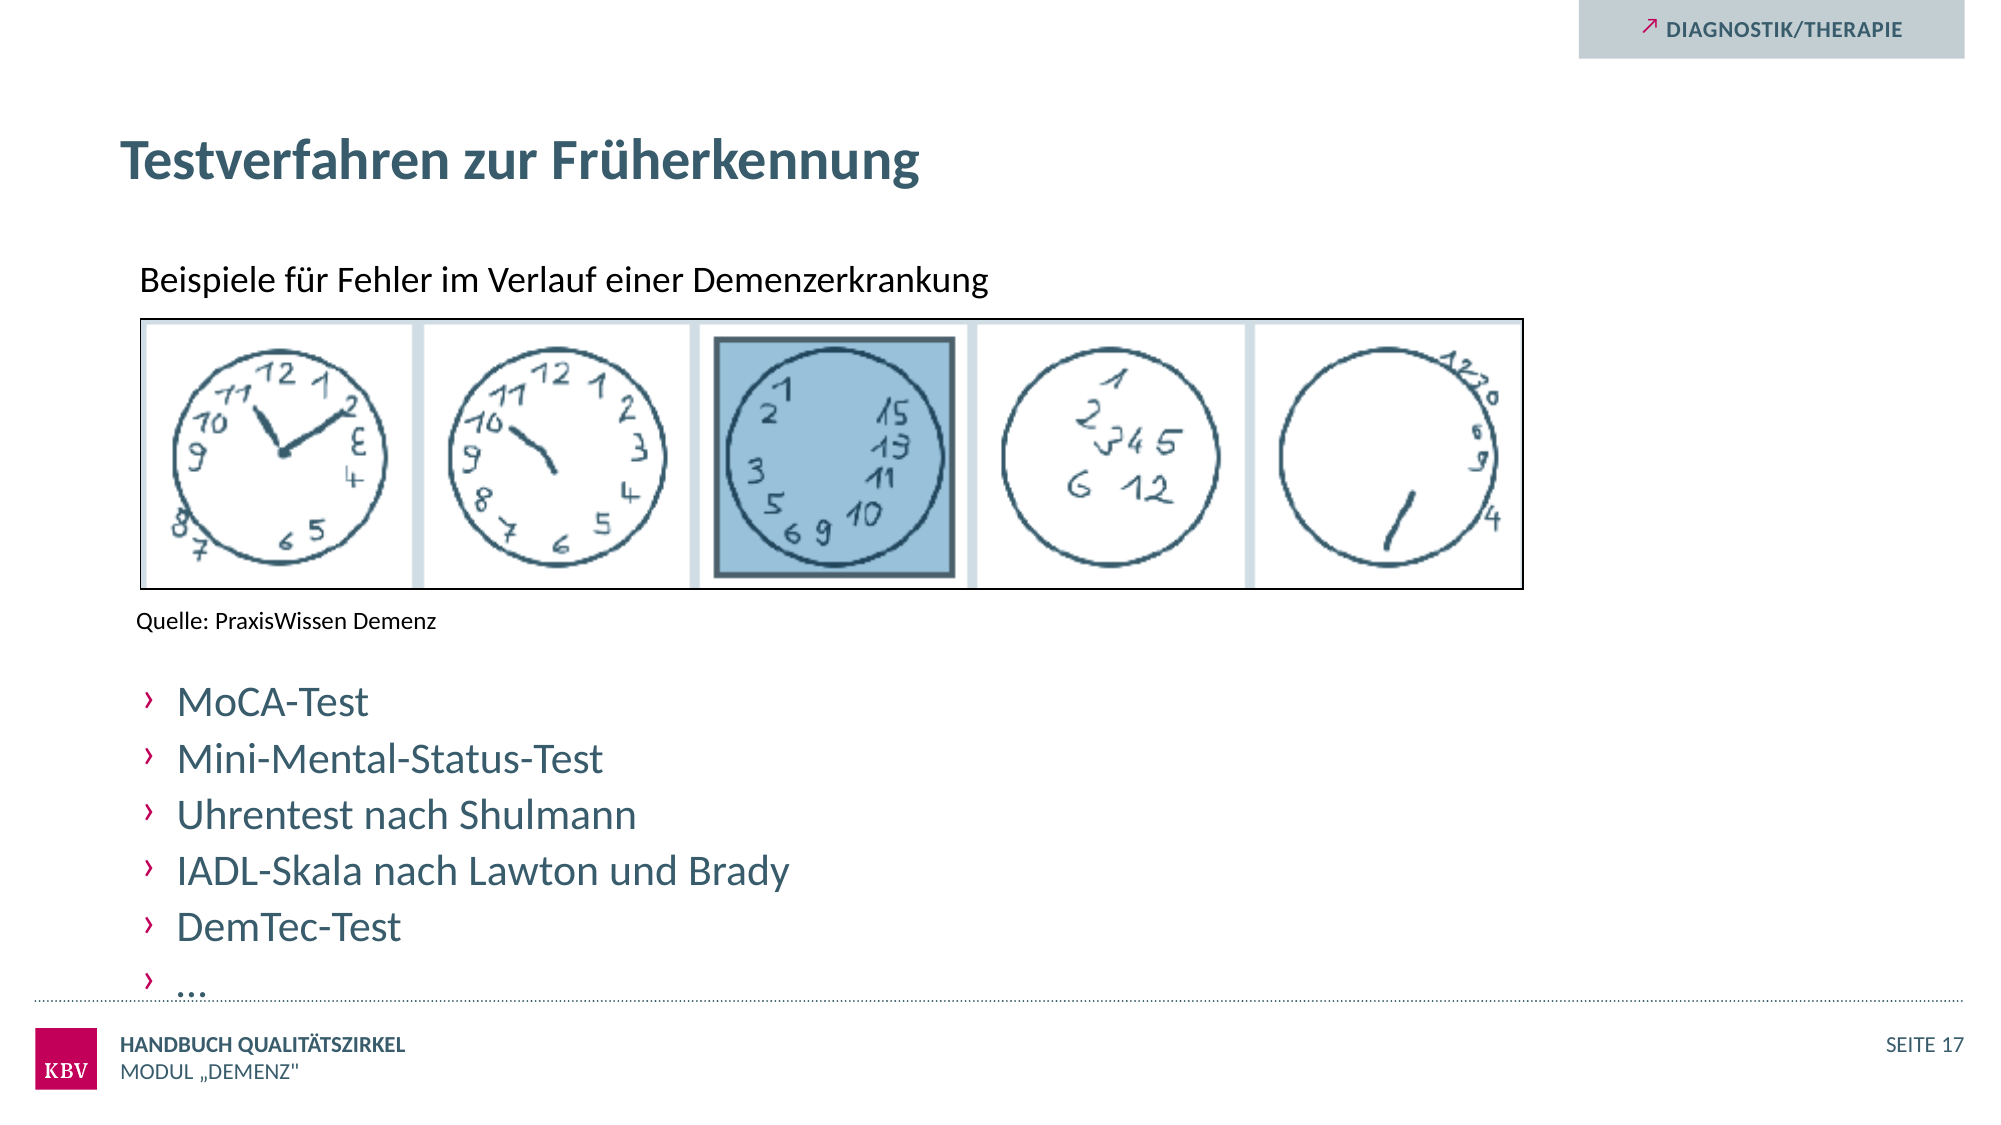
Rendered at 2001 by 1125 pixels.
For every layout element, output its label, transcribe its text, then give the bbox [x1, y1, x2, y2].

slide_number Seite 17 [1902, 1030, 1965, 1057]
picture [141, 319, 1523, 589]
title Testverfahren zur Früherkennung [120, 129, 1880, 201]
list Diagnostik/Therapie [1578, 0, 1965, 59]
slide_number Modul „Demenz" [120, 1057, 141, 1084]
text_box Beispiele für Fehler im Verlauf einer Demenzerkrankung [124, 248, 1006, 308]
list MoCA-Test Mini-Mental-Status-Test Uhrentest nach Shulmann IADL-Skala nach Lawton und Brady DemTec-Test … [141, 677, 1902, 1125]
footer Handbuch Qualitätszirkel [120, 1030, 141, 1057]
text_box Quelle: PraxisWissen Demenz [121, 583, 453, 642]
